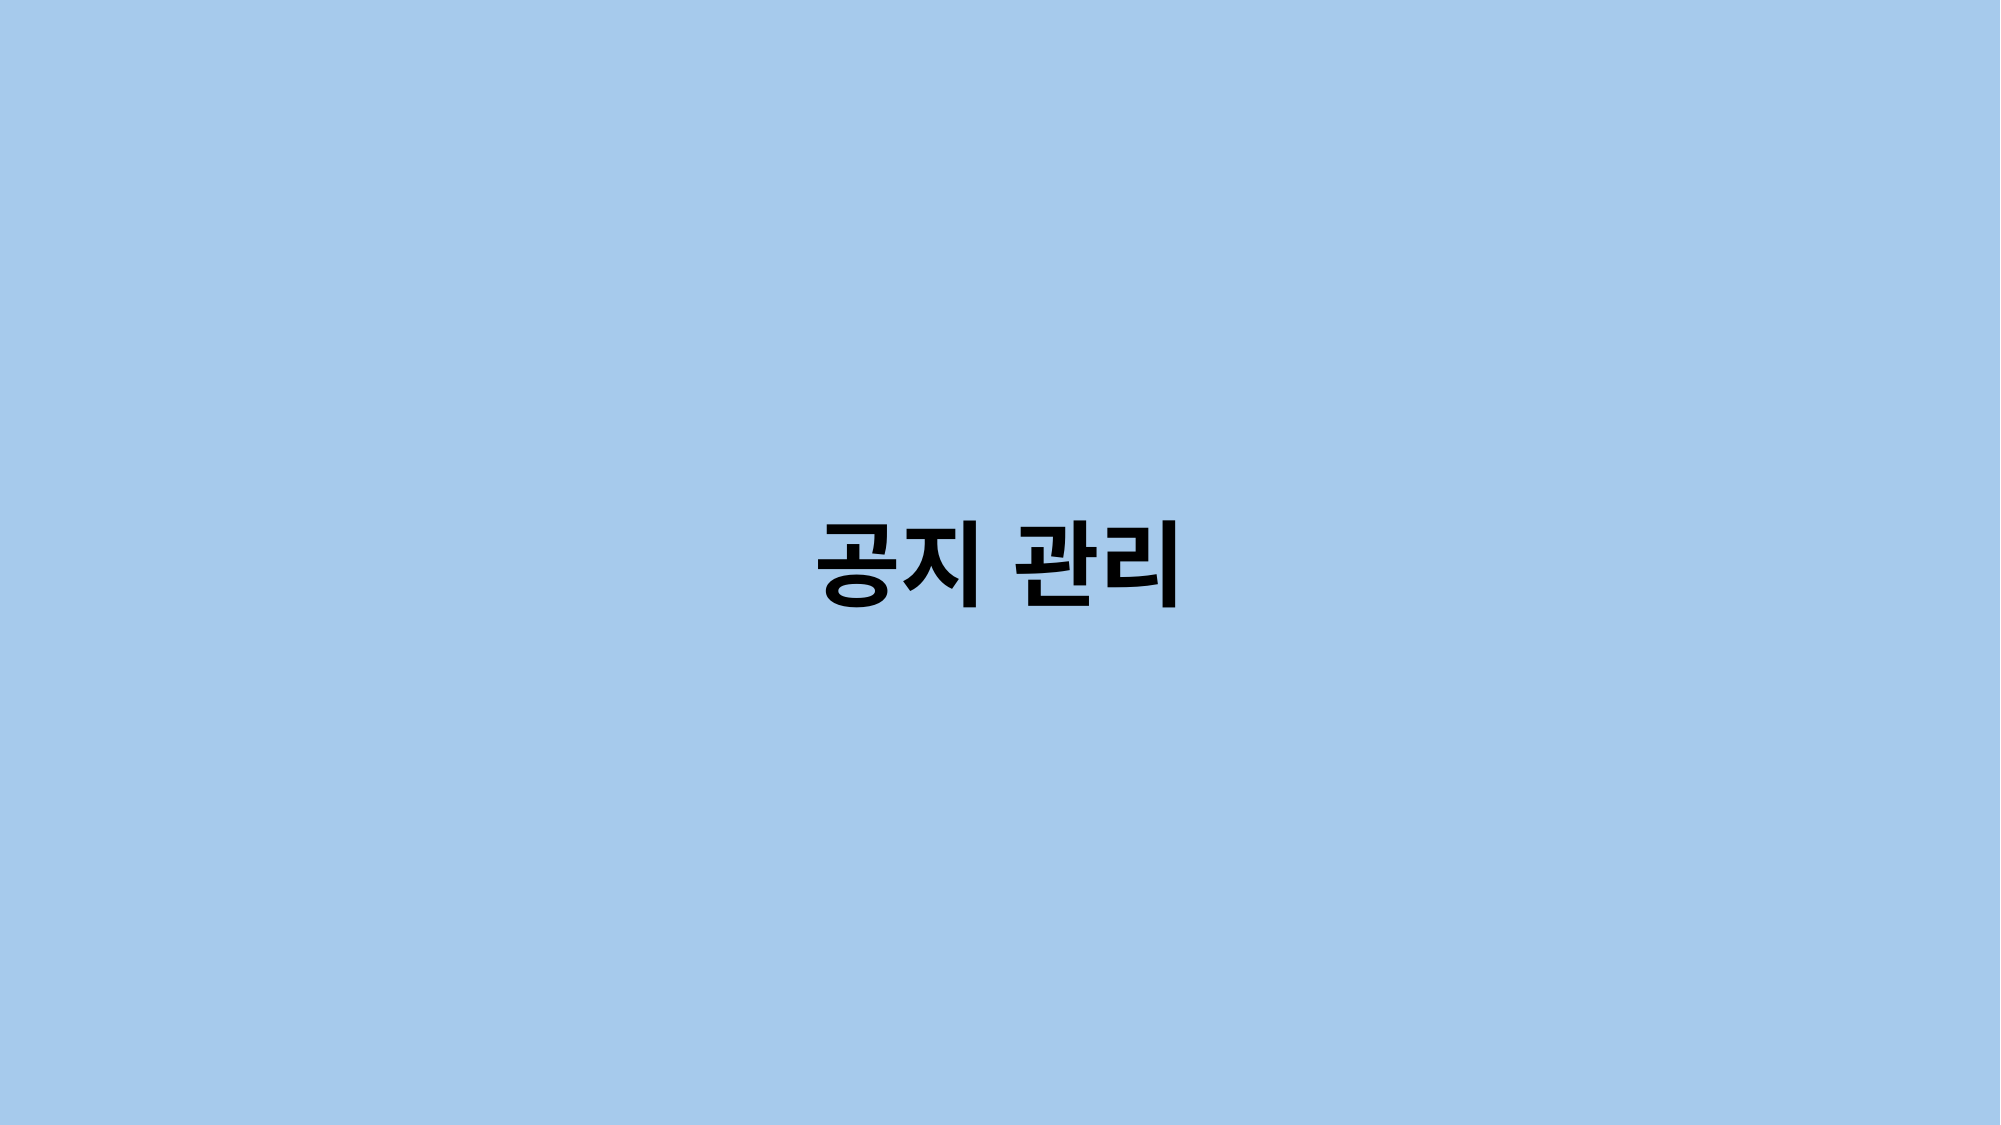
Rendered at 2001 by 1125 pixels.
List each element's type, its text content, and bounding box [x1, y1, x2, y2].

text_box 공지 관리 [543, 498, 1457, 626]
